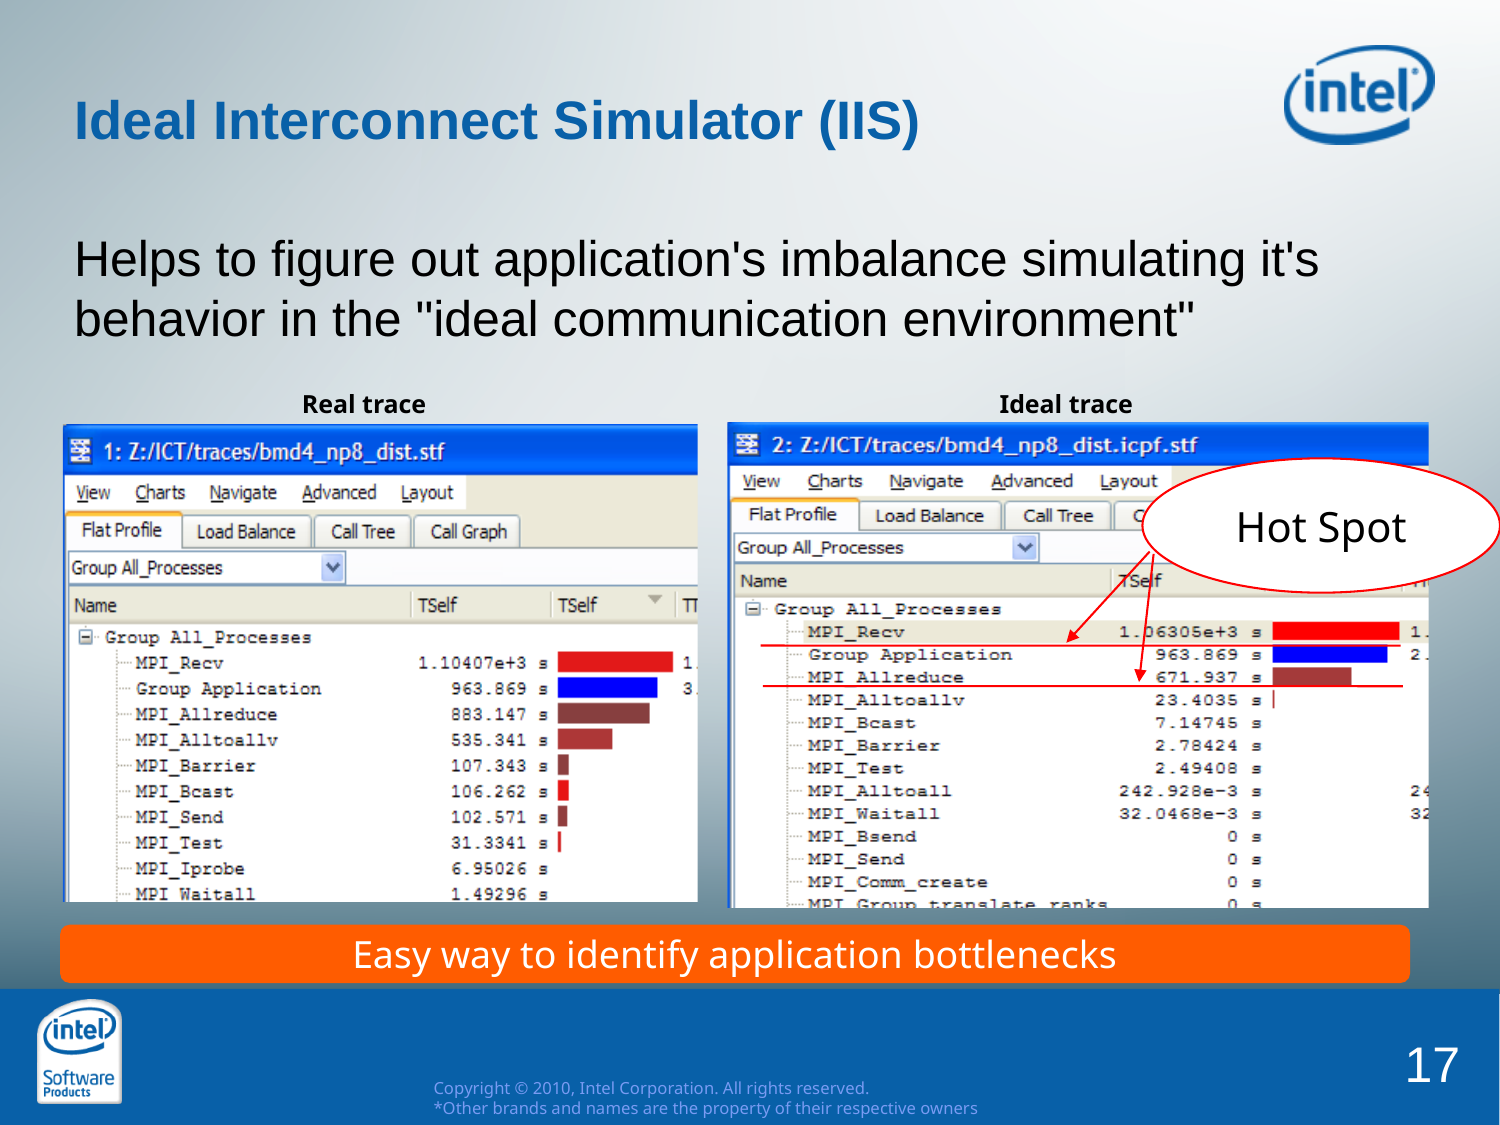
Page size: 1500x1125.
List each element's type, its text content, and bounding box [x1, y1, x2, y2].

text_box Real trace [287, 380, 442, 422]
picture [0, 0, 1500, 988]
text_box Hot Spot [1433, 473, 1500, 578]
title Ideal Interconnect Simulator (IIS) [74, 85, 1225, 185]
picture [37, 999, 122, 1104]
text_box Easy way to identify application bottlenecks [60, 924, 1411, 984]
text_box Ideal trace [984, 381, 1149, 420]
list Helps to figure out application's imbalance simulating it's behavior in the "ideal communication environment" [73, 226, 1426, 369]
